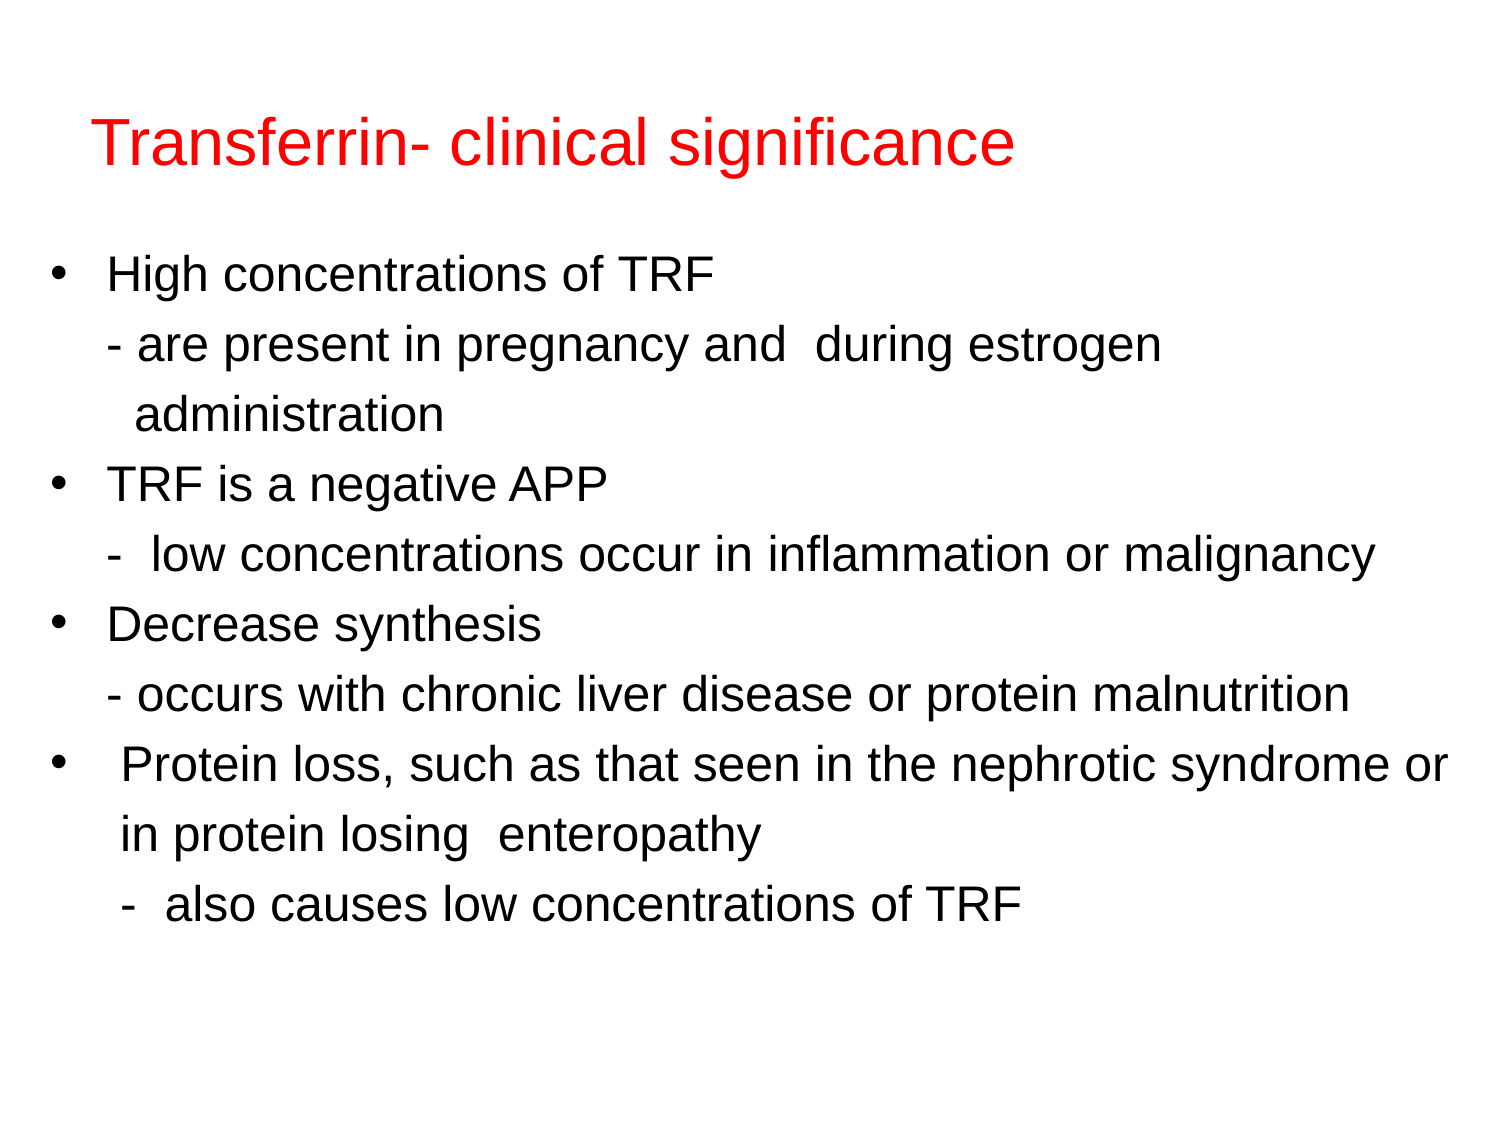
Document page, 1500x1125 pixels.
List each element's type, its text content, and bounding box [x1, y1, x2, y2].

title Transferrin- clinical significance [75, 45, 1425, 233]
list High concentrations of TRF - are present in pregnancy and during estrogen administration TRF is a negative APP - low concentrations occur in inflammation or malignancy Decrease synthesis - occurs with chronic liver disease or protein malnutrition Protein loss, such as that seen in the nephrotic syndrome or in protein losing enteropathy - also causes low concentrations of TRF [35, 234, 1500, 977]
